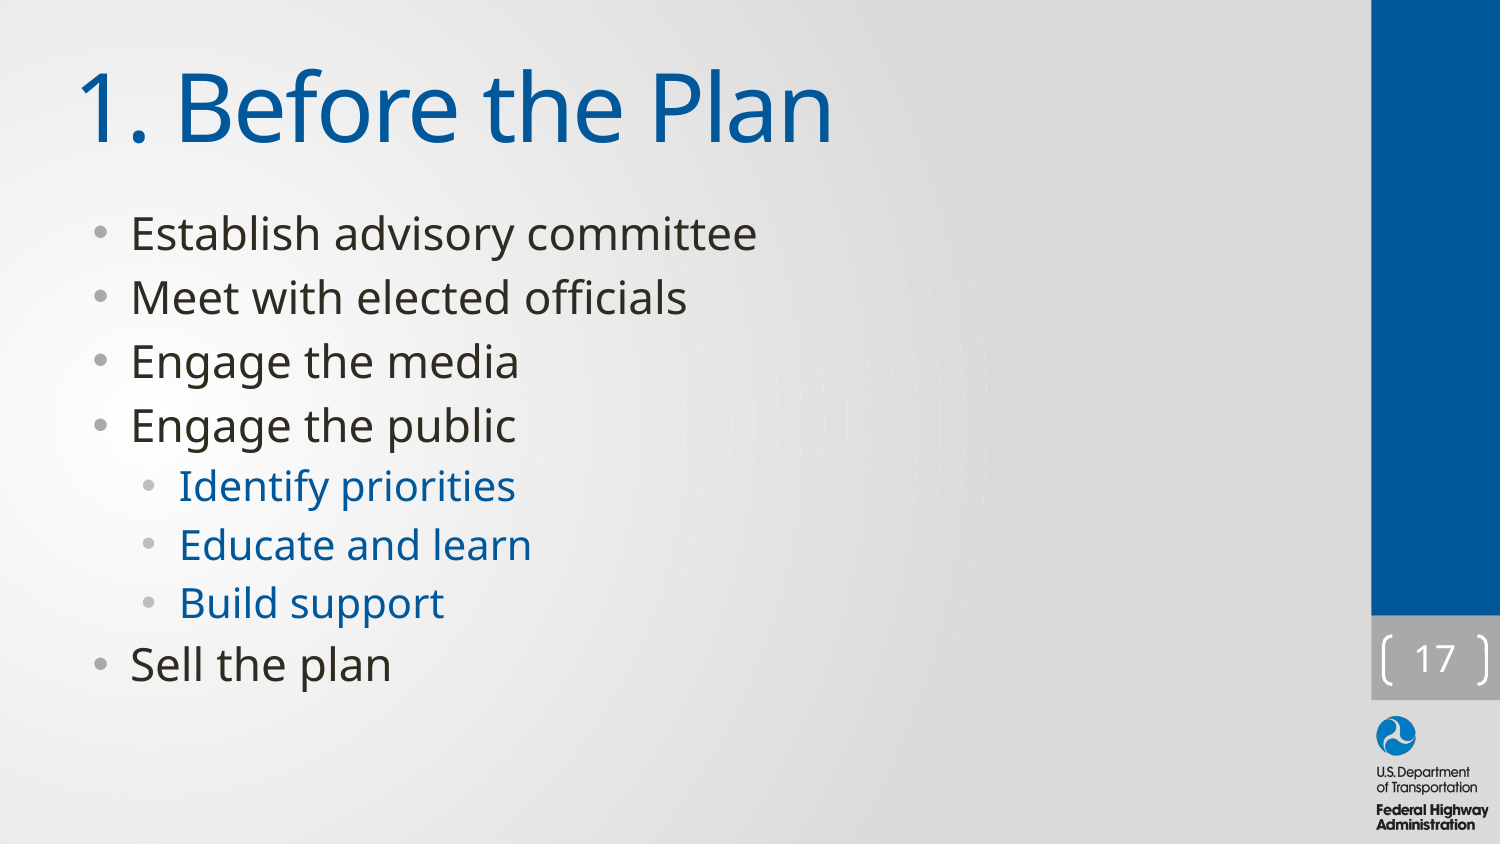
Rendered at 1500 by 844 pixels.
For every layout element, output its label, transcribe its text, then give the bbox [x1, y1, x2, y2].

list Establish advisory committee Meet with elected officials Engage the media Engage the public Identify priorities Educate and learn Build support Sell the plan [58, 196, 811, 788]
slide_number 17 [1381, 634, 1488, 687]
title 1. Before the Plan [58, 33, 1309, 175]
